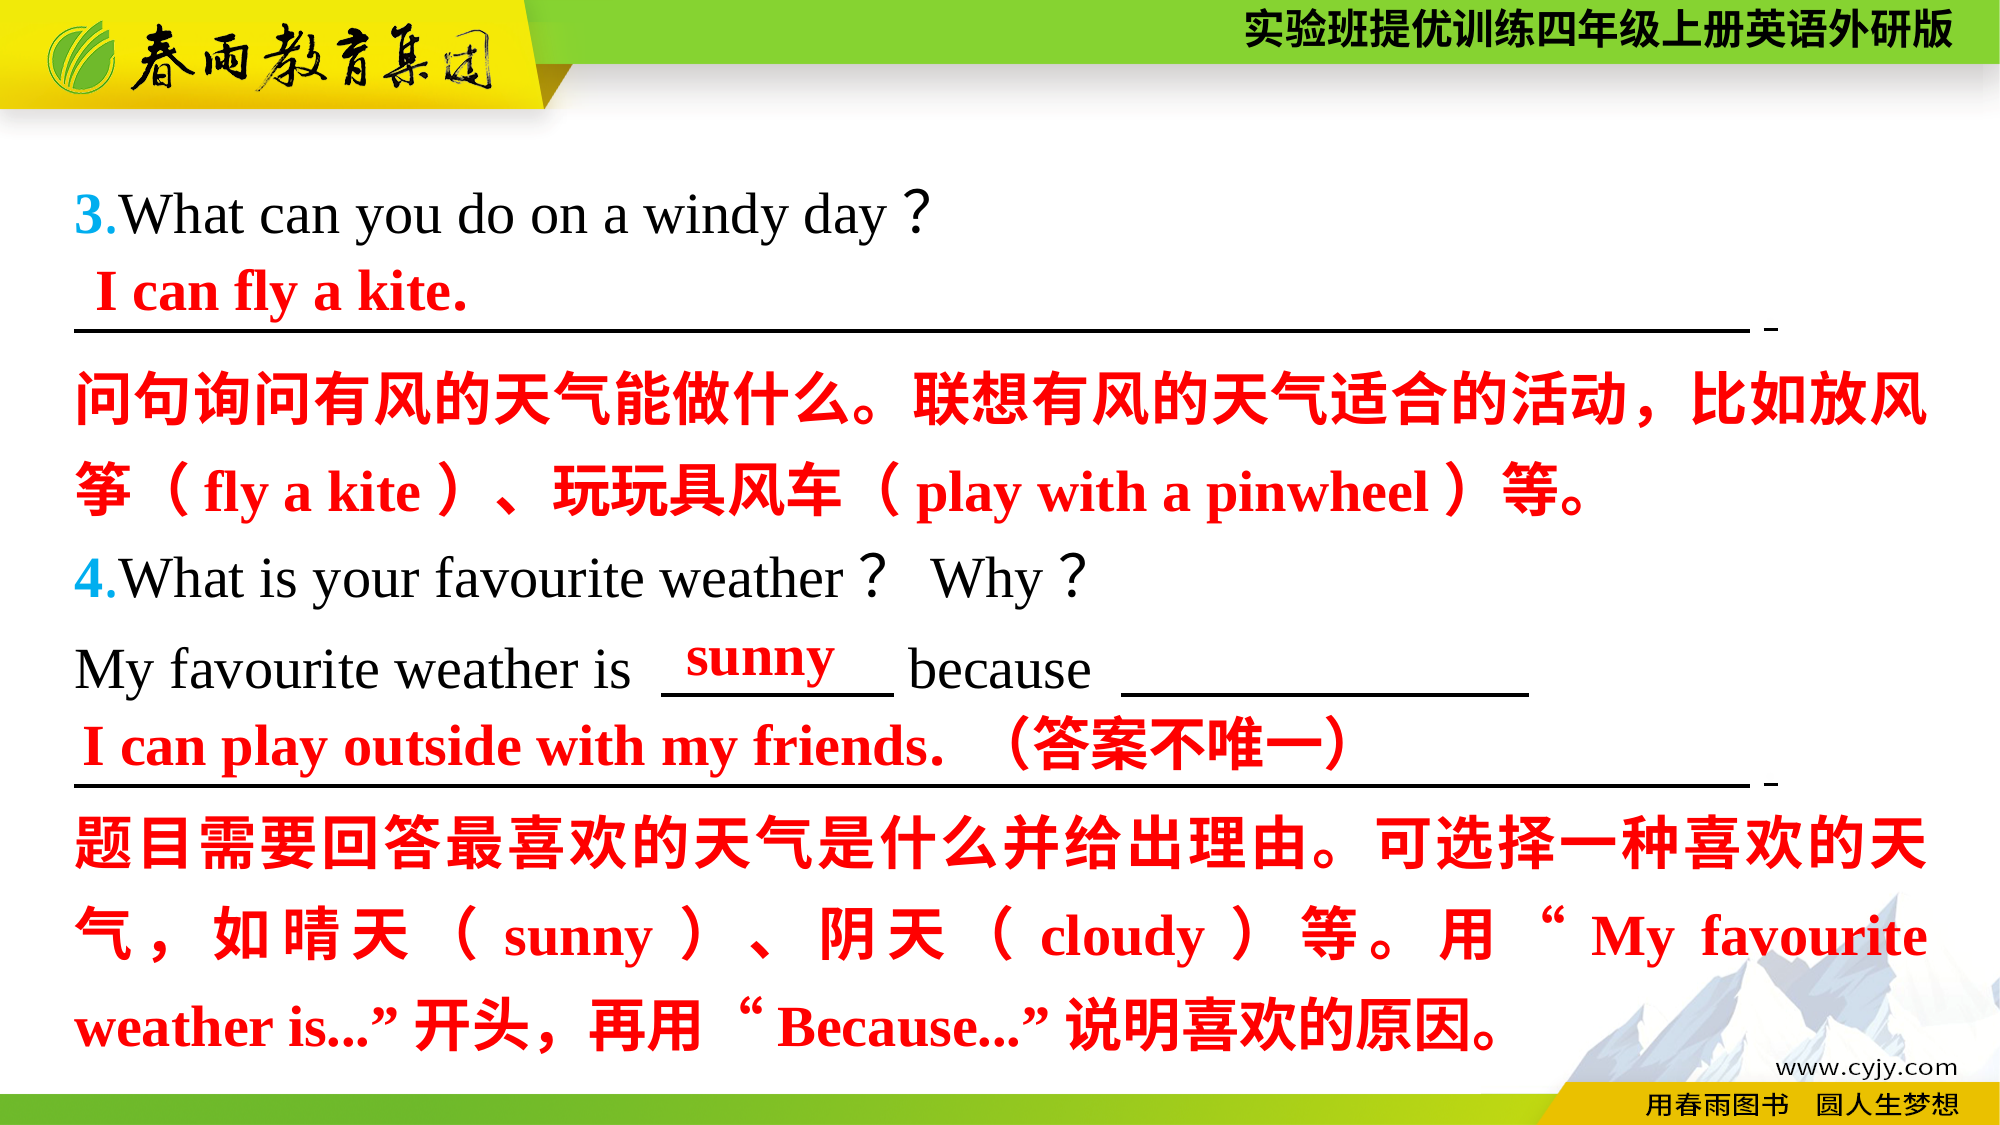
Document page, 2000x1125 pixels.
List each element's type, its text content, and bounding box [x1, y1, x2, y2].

text_box 问句询问有风的天气能做什么。联想有风的天气适合的活动，比如放风筝（fly a kite）、玩玩具风车（play with a pinwheel）等。 [59, 333, 1944, 531]
text_box I can fly a kite. [80, 223, 484, 330]
list 3.What can you do on a windy day？ . 4.What is your favourite weather？Why？ My favourite weather is because . [59, 531, 1944, 777]
text_box I can play outside with my friends. （答案不唯一） [68, 678, 1829, 777]
text_box sunny [671, 588, 851, 678]
list 3.What can you do on a windy day？ . 4.What is your favourite weather？Why？ My favourite weather is because . [59, 147, 1944, 333]
picture [0, 0, 2000, 1125]
text_box 题目需要回答最喜欢的天气是什么并给出理由。可选择一种喜欢的天气，如晴天（sunny）、阴天（cloudy）等。用“My favourite weather is...”开头，再用“Because...”说明喜欢的原因。 [59, 777, 1944, 1066]
